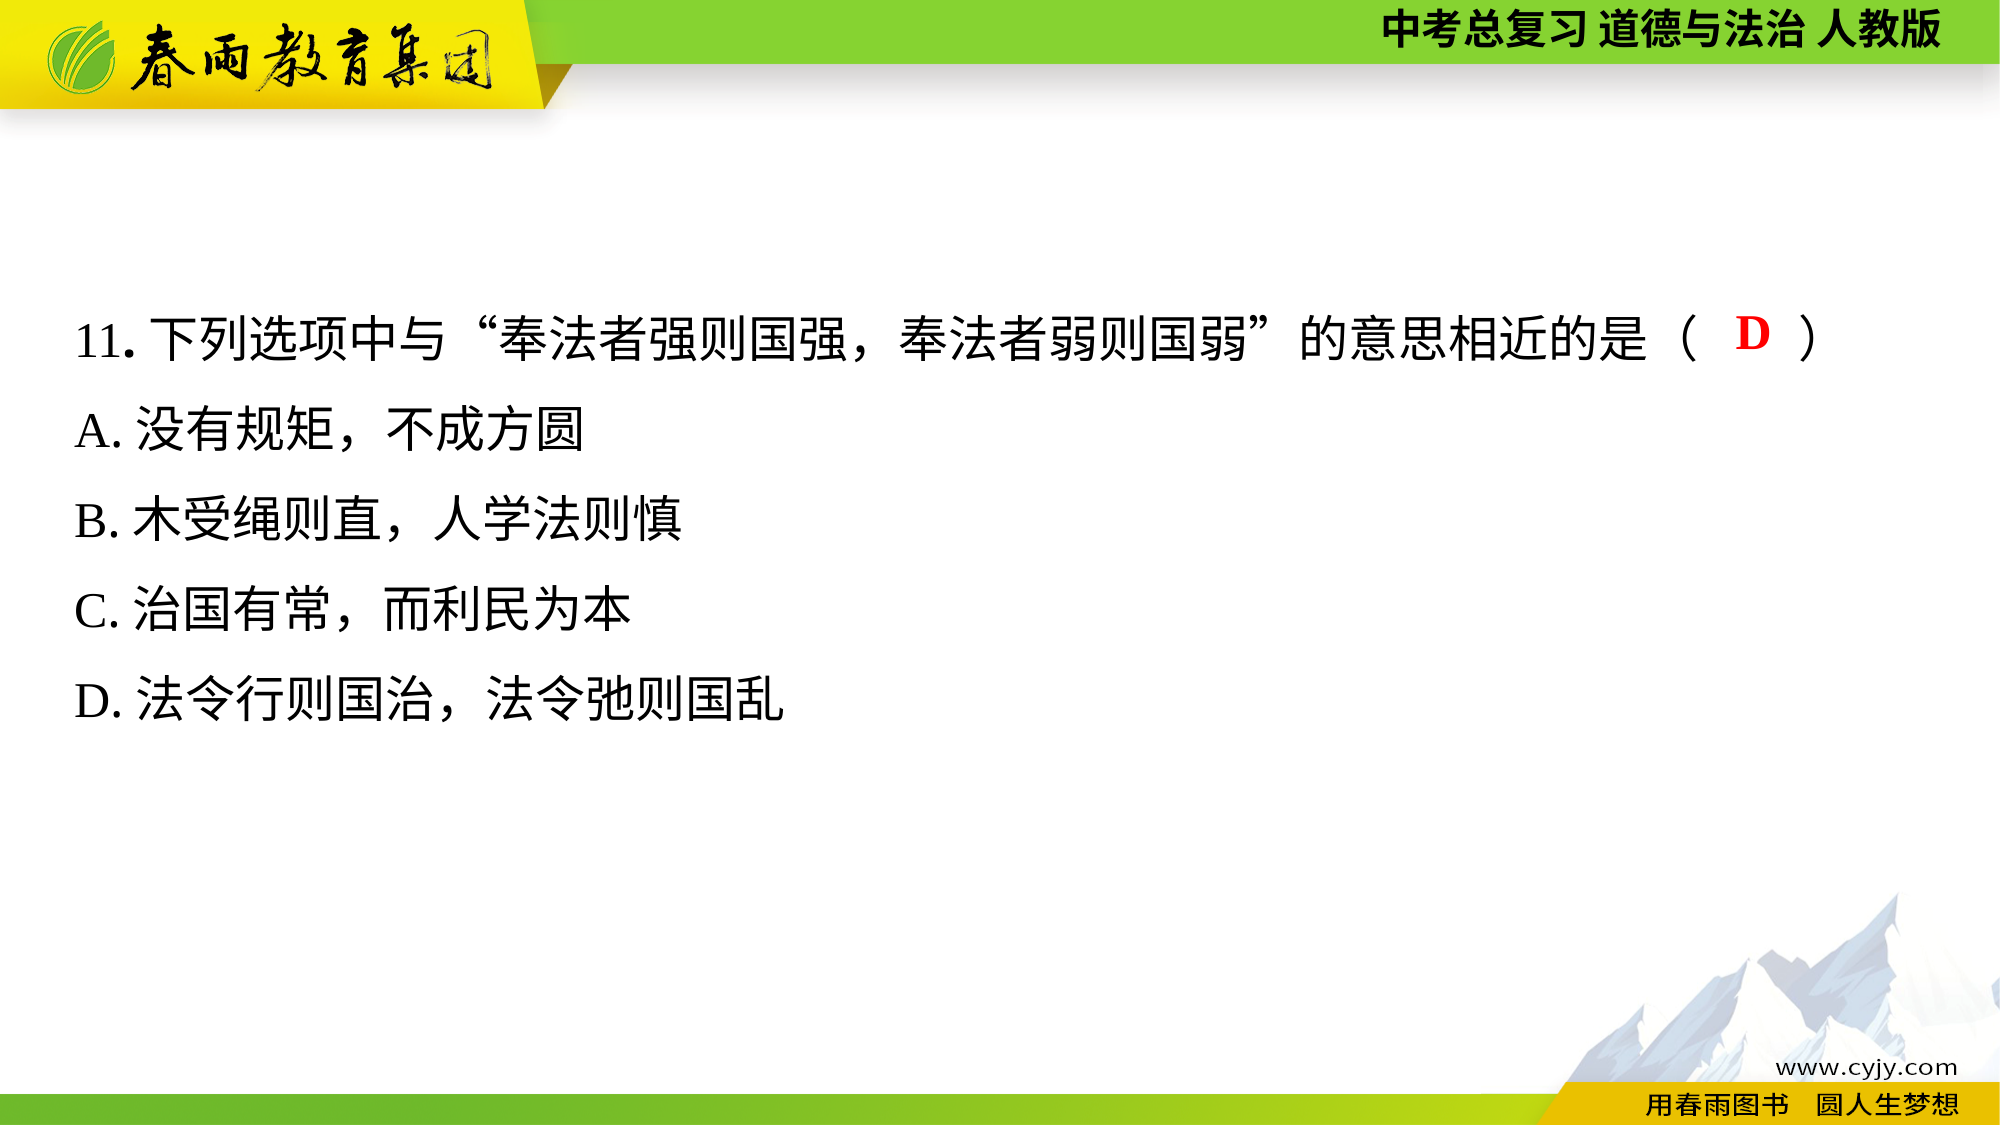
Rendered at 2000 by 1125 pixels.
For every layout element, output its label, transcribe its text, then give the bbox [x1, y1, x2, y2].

text_box D [1720, 292, 1787, 367]
picture [0, 0, 2000, 1125]
list 11.下列选项中与“奉法者强则国强，奉法者弱则国弱”的意思相近的是（ ） A.没有规矩，不成方圆 B.木受绳则直，人学法则慎 C.治国有常，而利民为本 D.法令行则国治，法令弛则国乱 [59, 269, 1944, 728]
